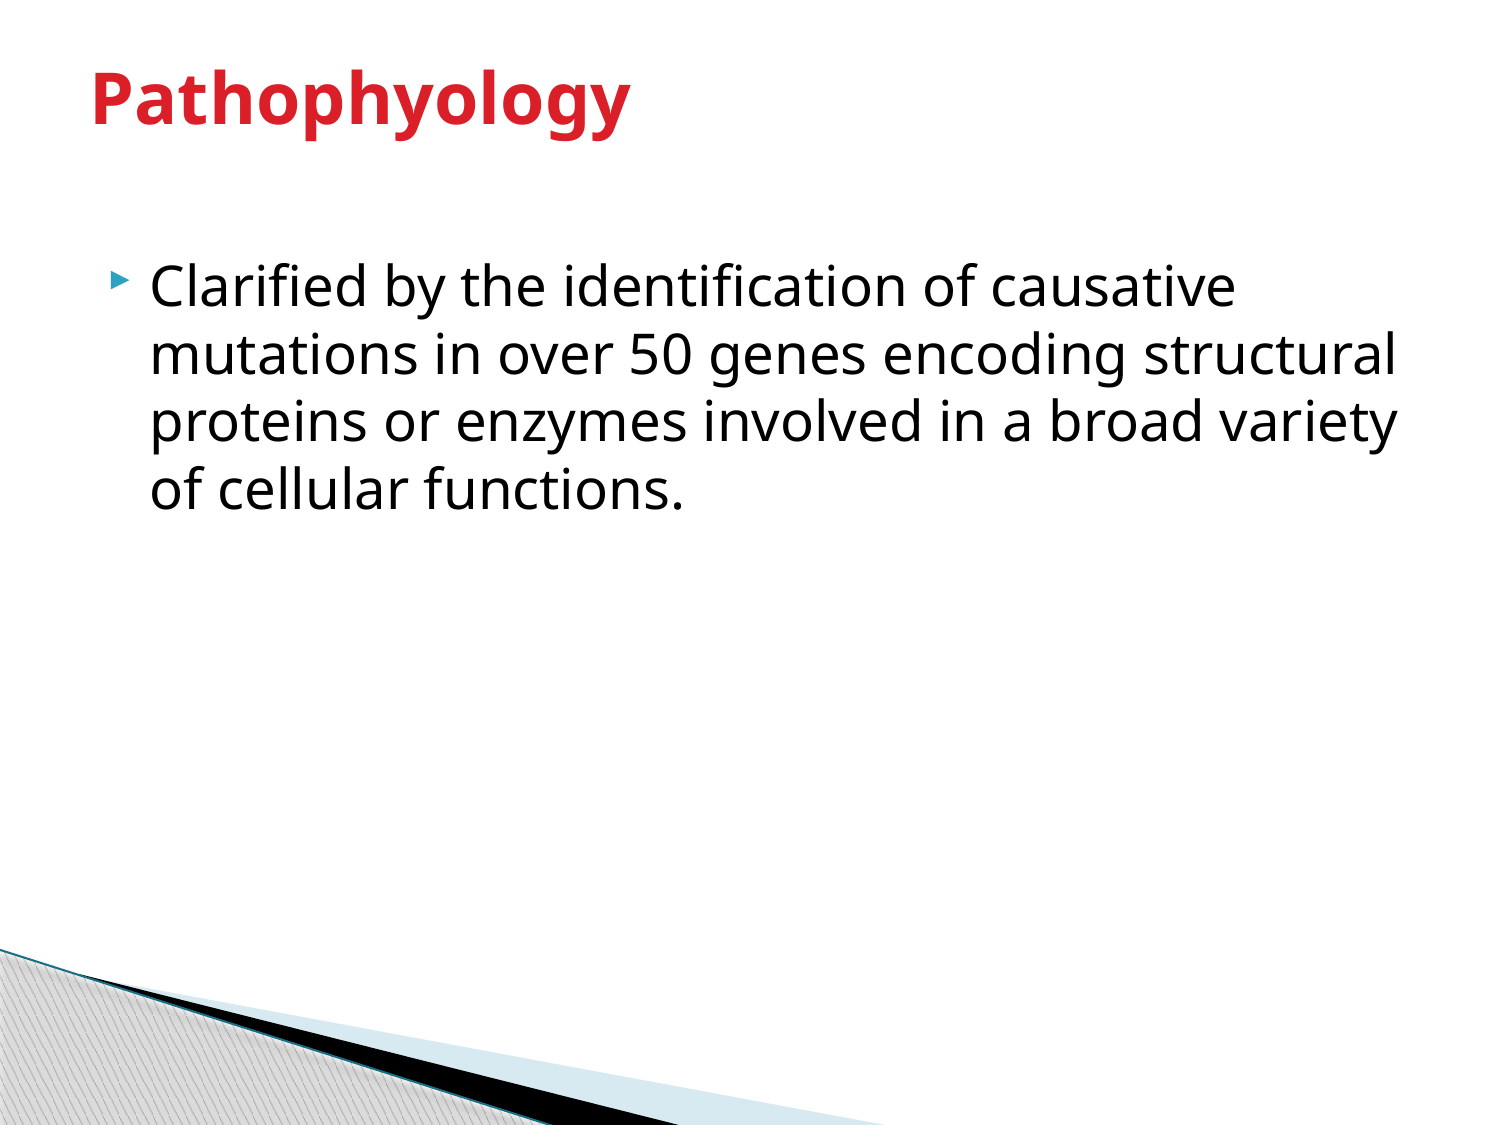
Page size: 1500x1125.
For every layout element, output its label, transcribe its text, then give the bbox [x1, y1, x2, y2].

title Pathophyology [75, 45, 1425, 233]
list Clarified by the identification of causative mutations in over 50 genes encoding structural proteins or enzymes involved in a broad variety of cellular functions. [75, 243, 1425, 986]
